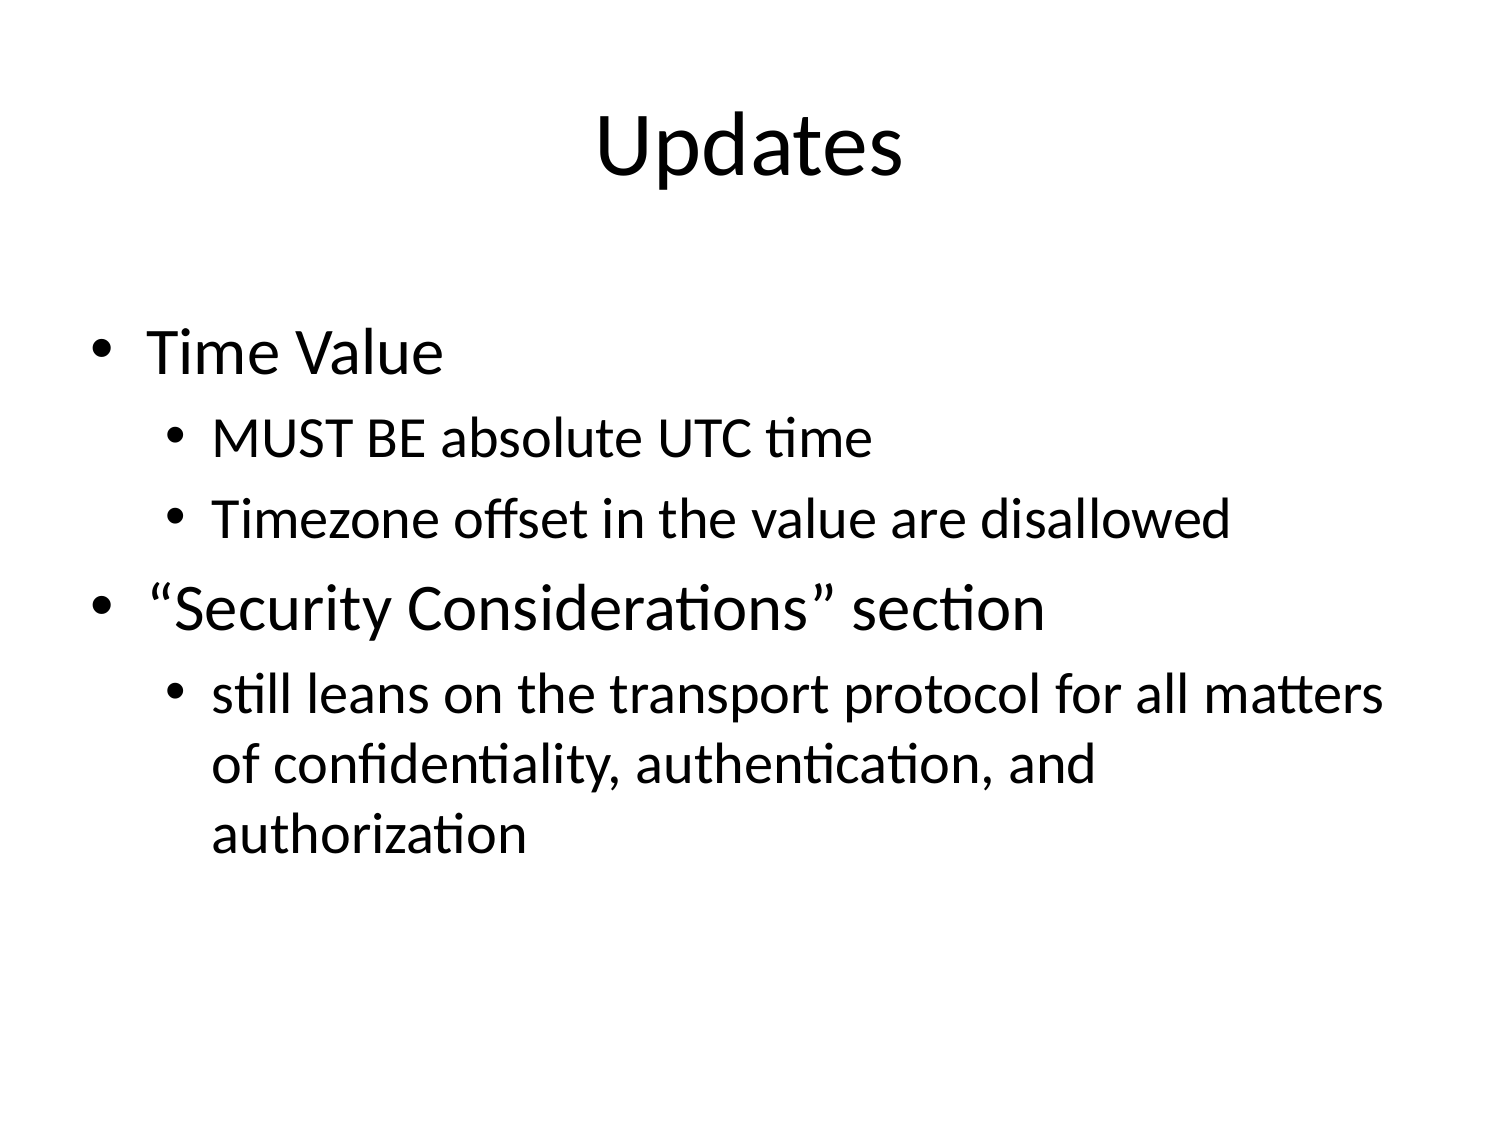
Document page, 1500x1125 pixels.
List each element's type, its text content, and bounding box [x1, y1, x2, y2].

list Time Value MUST BE absolute UTC time Timezone offset in the value are disallowed “Security Considerations” section still leans on the transport protocol for all matters of confidentiality, authentication, and authorization [75, 299, 1425, 875]
title Updates [75, 45, 1425, 233]
